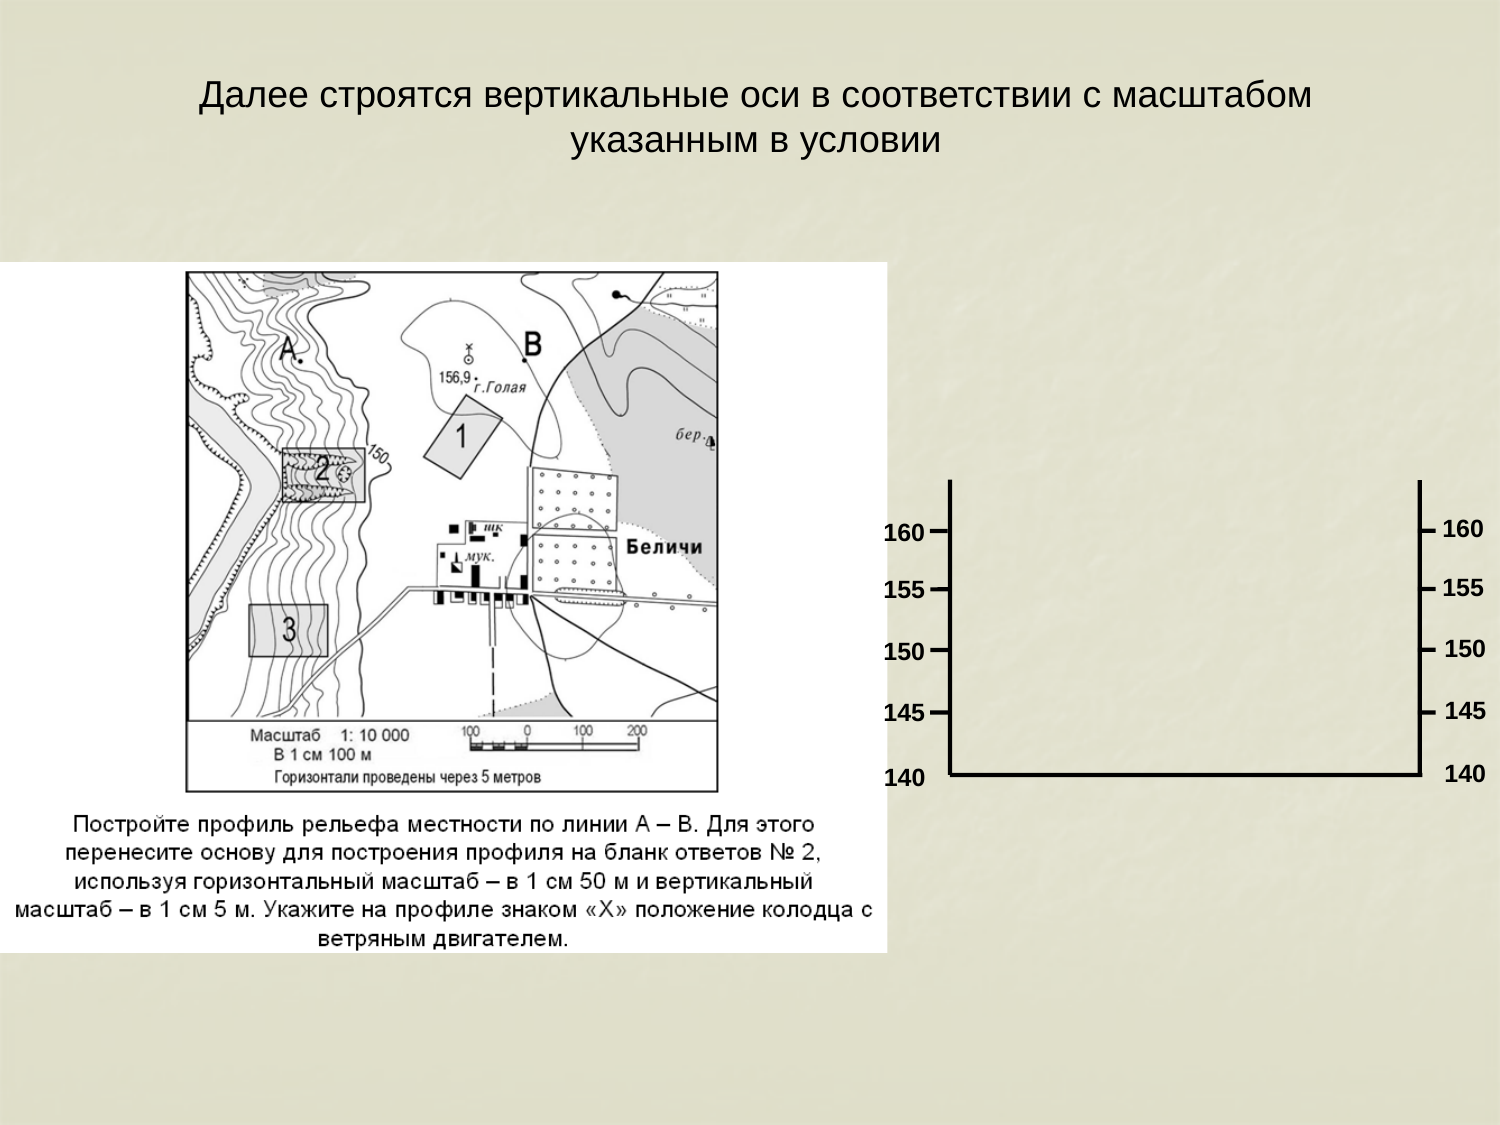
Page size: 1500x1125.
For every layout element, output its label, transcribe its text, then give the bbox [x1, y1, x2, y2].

text_box 155 [891, 565, 961, 611]
text_box 140 [1409, 750, 1500, 795]
text_box 150 [891, 628, 961, 674]
text_box 155 [1407, 564, 1500, 609]
text_box 160 [891, 508, 961, 554]
text_box 160 [1407, 505, 1500, 551]
picture [0, 262, 888, 954]
text_box 150 [1409, 624, 1500, 670]
text_box 140 [891, 753, 961, 799]
text_box 145 [1409, 687, 1500, 733]
text_box 145 [891, 689, 961, 734]
text_box Далее строятся вертикальные оси в соответствии с масштабом указанным в условии [112, 62, 1400, 168]
